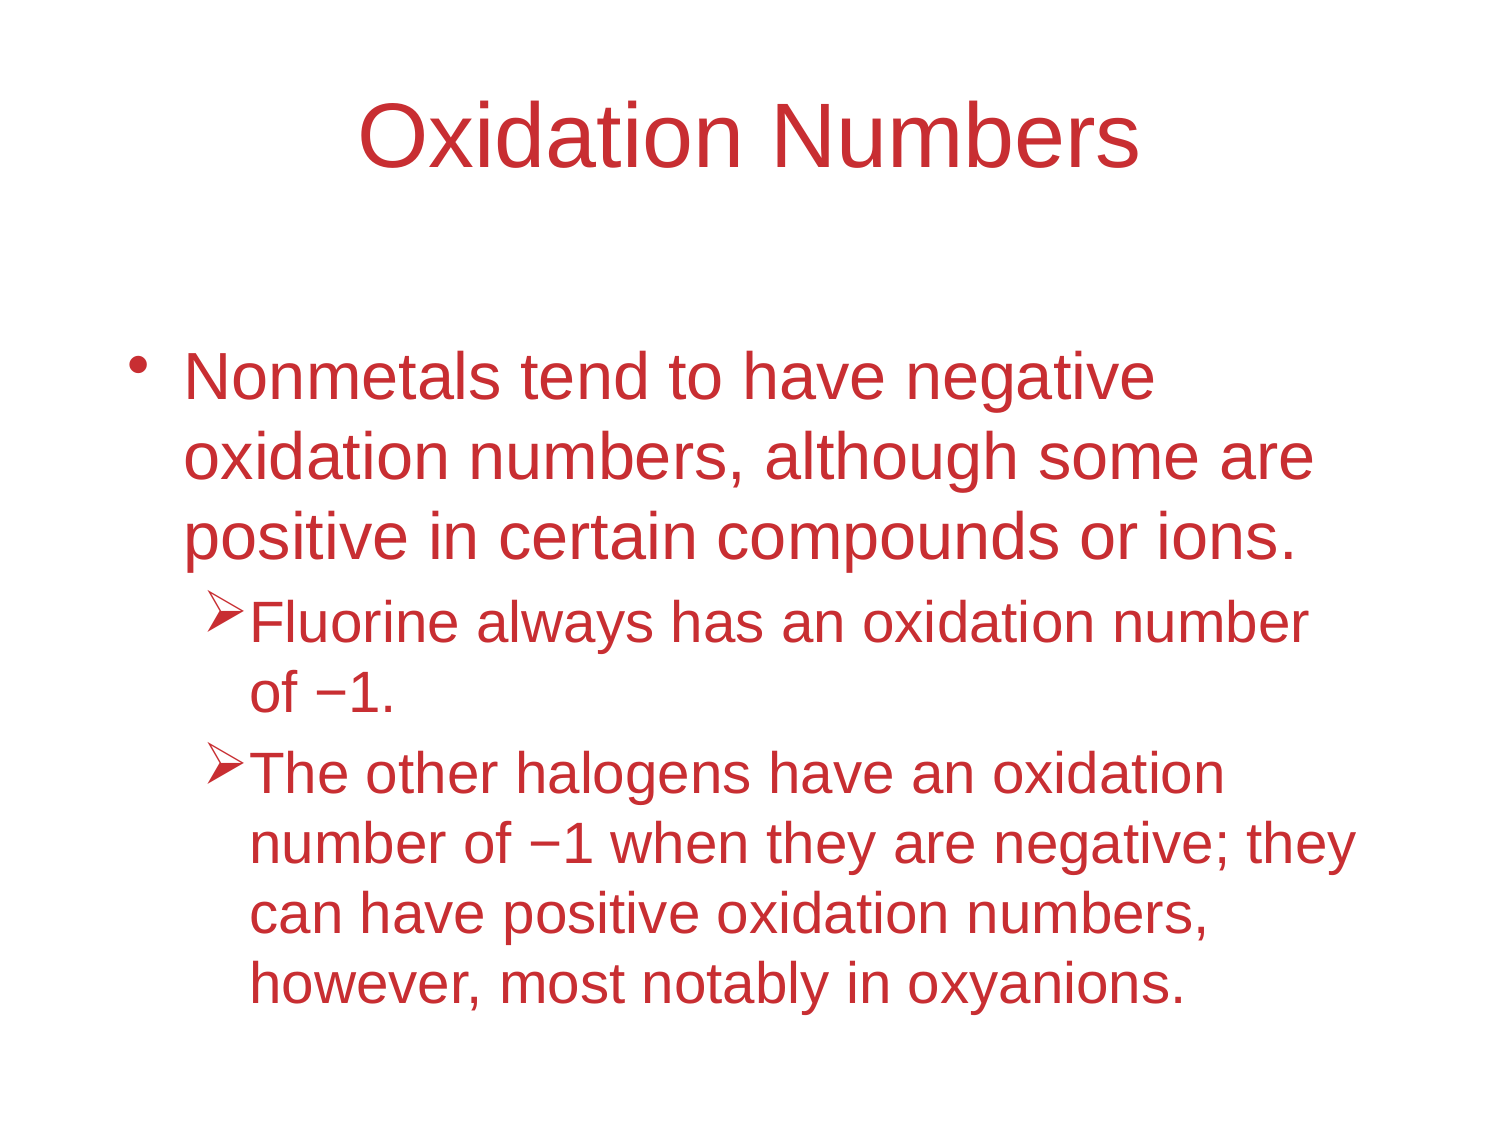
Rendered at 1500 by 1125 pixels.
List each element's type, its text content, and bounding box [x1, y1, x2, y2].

list Nonmetals tend to have negative oxidation numbers, although some are positive in certain compounds or ions. Fluorine always has an oxidation number of −1. The other halogens have an oxidation number of −1 when they are negative; they can have positive oxidation numbers, however, most notably in oxyanions. [112, 324, 1388, 1101]
title Oxidation Numbers [112, 37, 1388, 226]
